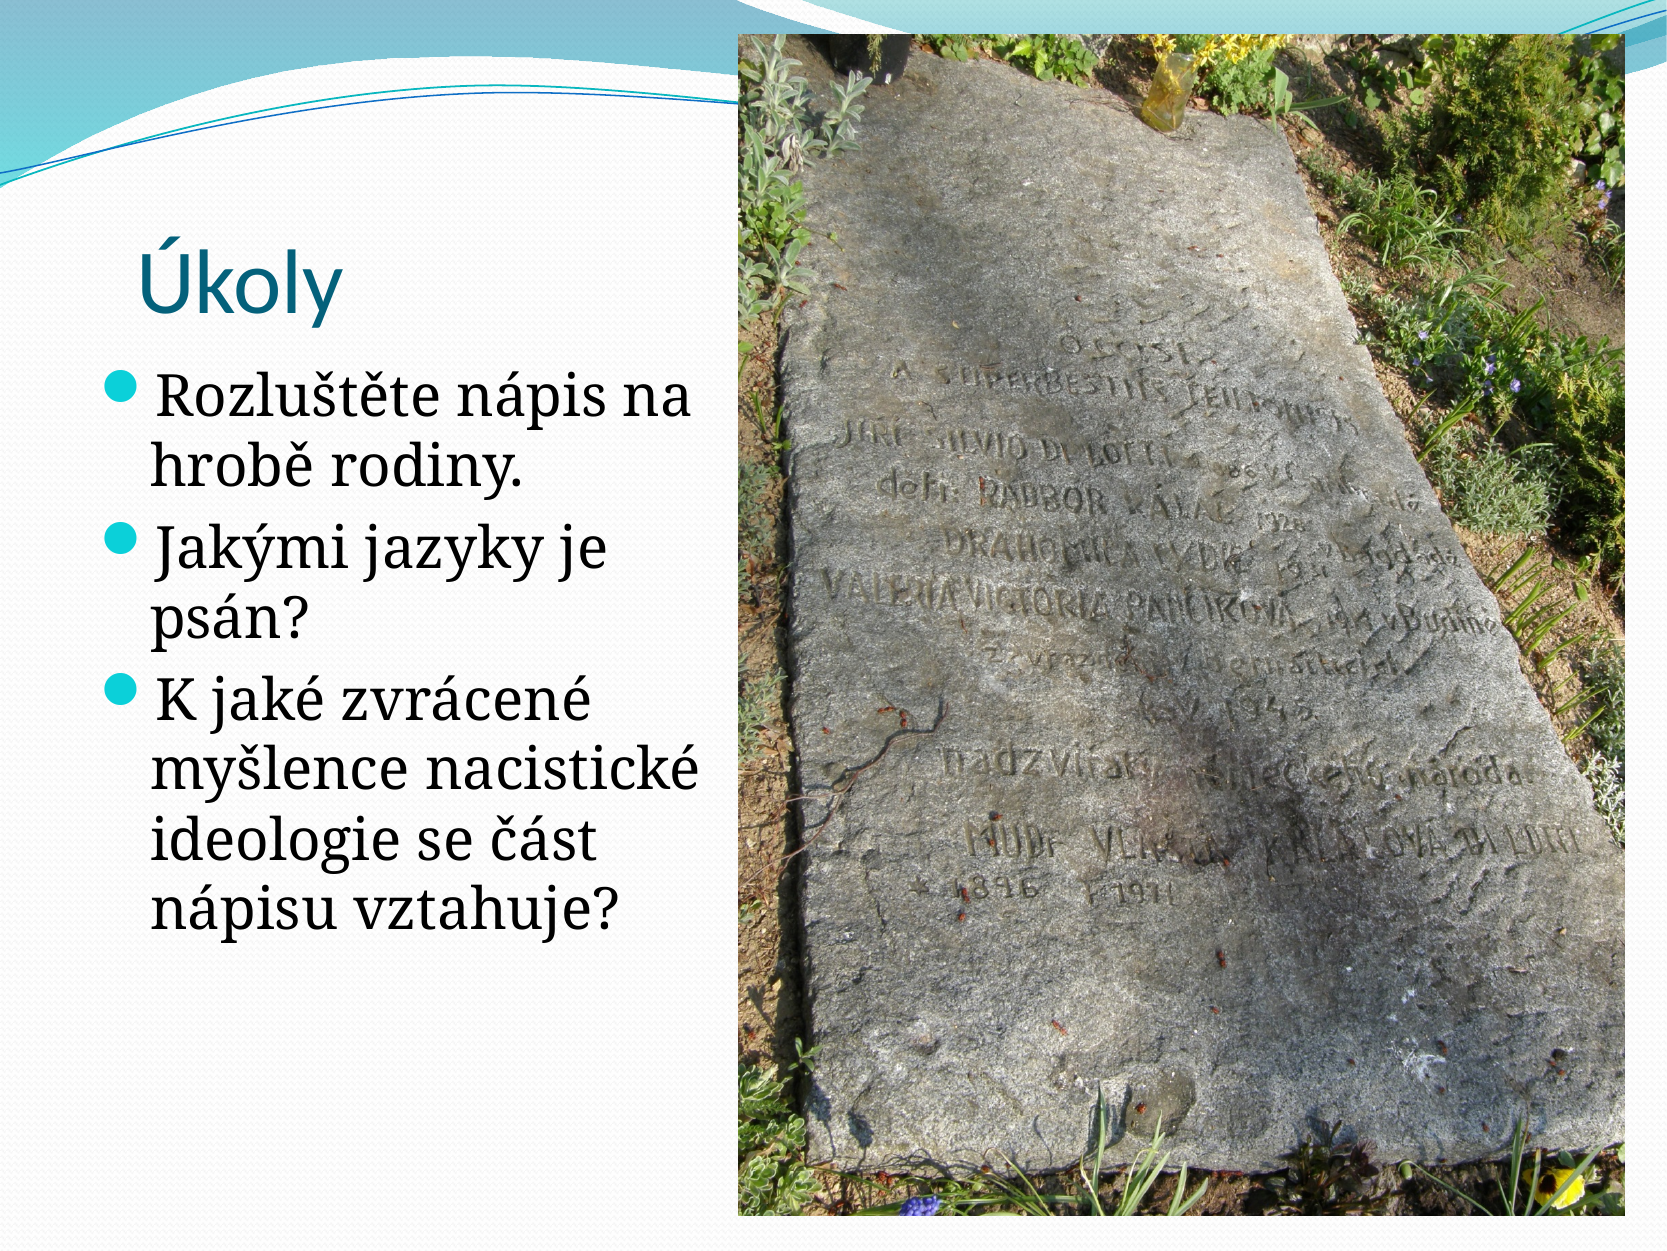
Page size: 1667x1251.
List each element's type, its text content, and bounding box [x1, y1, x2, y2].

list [738, 34, 1625, 1216]
list Rozluštěte nápis na hrobě rodiny. Jakými jazyky je psán? K jaké zvrácené myšlence nacistické ideologie se část nápisu vztahuje? [83, 349, 727, 1159]
title Úkoly [83, 128, 731, 337]
